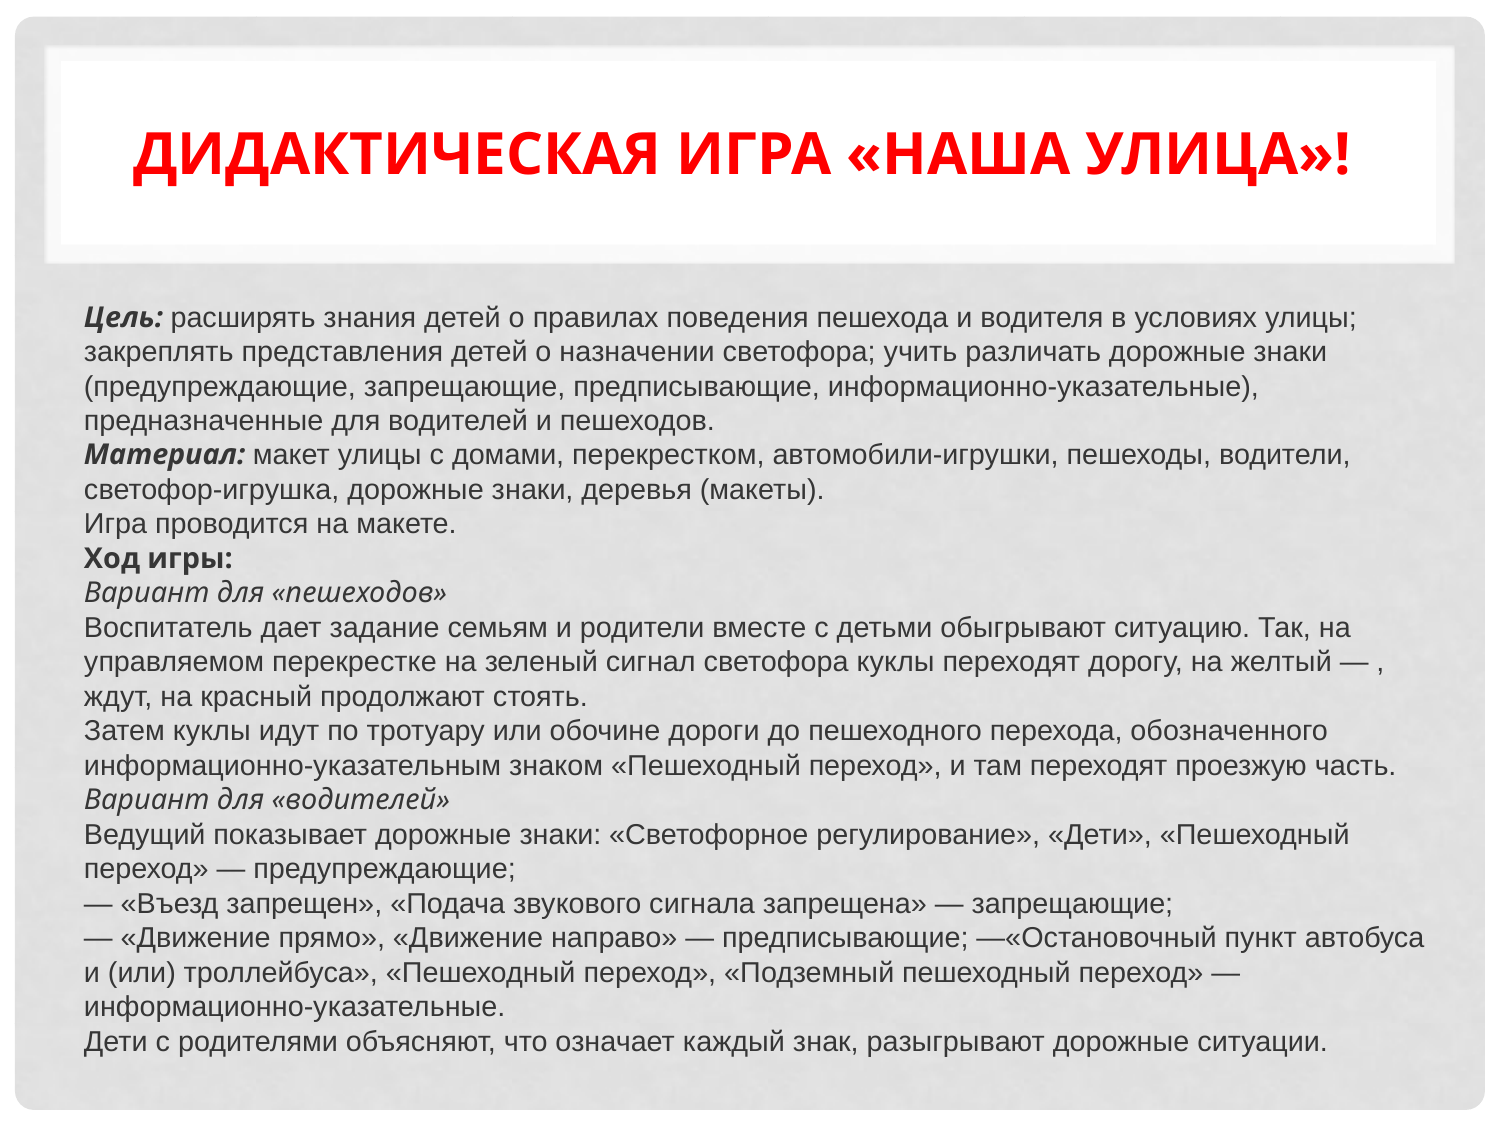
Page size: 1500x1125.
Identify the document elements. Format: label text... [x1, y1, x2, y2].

title Дидактическая игра «Наша улица»! [64, 66, 1420, 237]
list Цель: расширять знания детей о правилах поведения пешехода и водителя в условиях улицы; закреплять представления детей о назначении светофора; учить различать дорожные знаки (предупреждающие, запрещающие, предписывающие, информационно-указательные), предназначенные для водителей и пешеходов. Материал: макет улицы с домами, перекрестком, автомобили-игрушки, пешеходы, водители, светофор-игрушка, дорожные знаки, деревья (макеты). Игра проводится на макете. Ход игры: Вариант для «пешеходов» Воспитатель дает задание семьям и родители вместе с детьми обыгрывают ситуацию. Так, на управляемом перекрестке на зеленый сигнал светофора куклы переходят дорогу, на желтый — , ждут, на красный продолжают стоять. Затем куклы идут по тротуару или обочине дороги до пешеходного перехода, обозначенного информационно-указательным знаком «Пешеходный переход», и там переходят проезжую часть. Вариант для «водителей» Ведущий показывает дорожные знаки: «Светофорное регулирование», «Дети», «Пешеходный переход» — предупреждающие; — «Въезд запрещен», «Подача звукового сигнала запрещена» — запрещающие; — «Движение прямо», «Движение направо» — предписывающие; —«Остановочный пункт автобуса и (или) троллейбуса», «Пешеходный переход», «Подземный пешеходный переход» — информационно-указательные. Дети с родителями объясняют, что означает каждый знак, разыгрывают дорожные ситуации. [53, 290, 1459, 1083]
